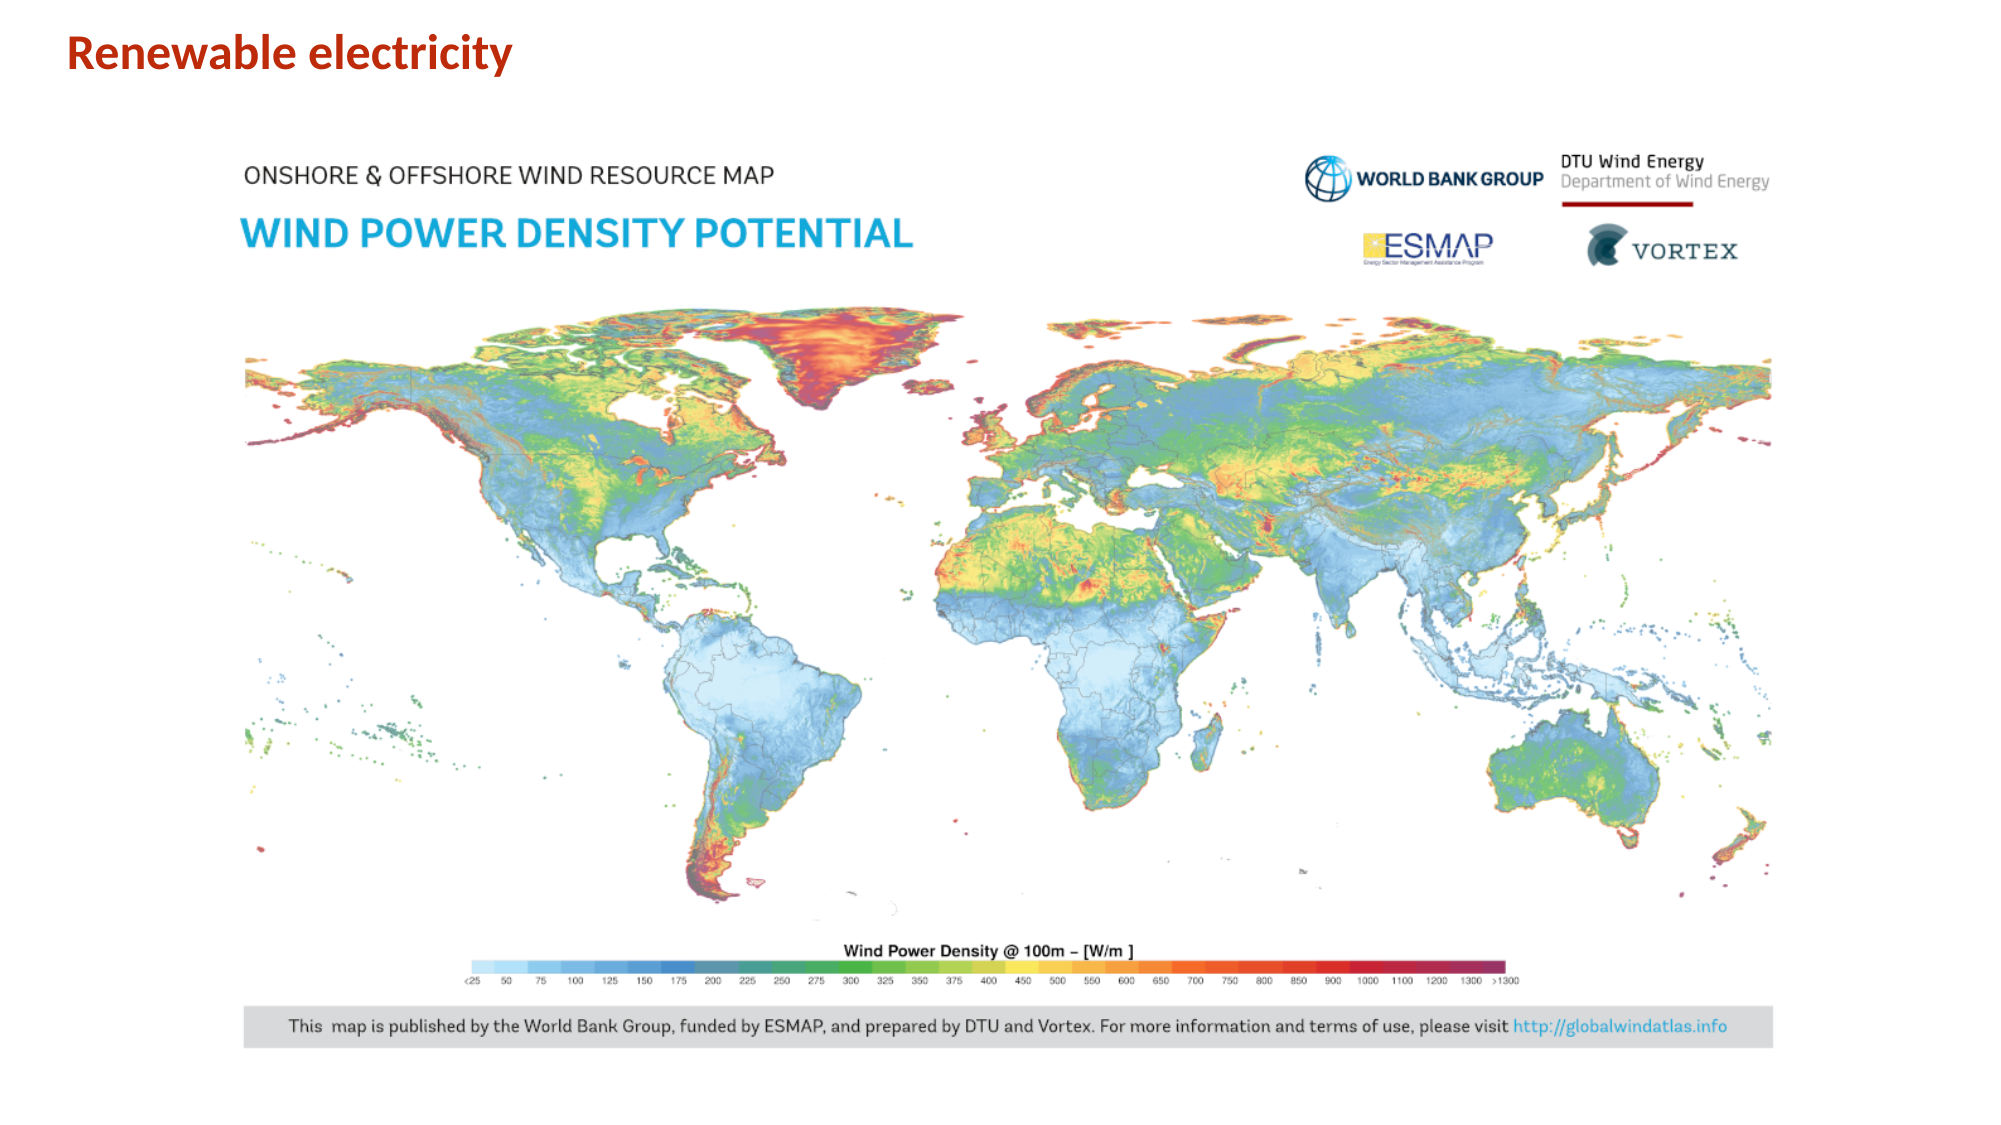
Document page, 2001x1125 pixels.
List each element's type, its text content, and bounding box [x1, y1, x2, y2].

picture [220, 131, 1796, 1071]
list Renewable electricity [52, 26, 1895, 680]
